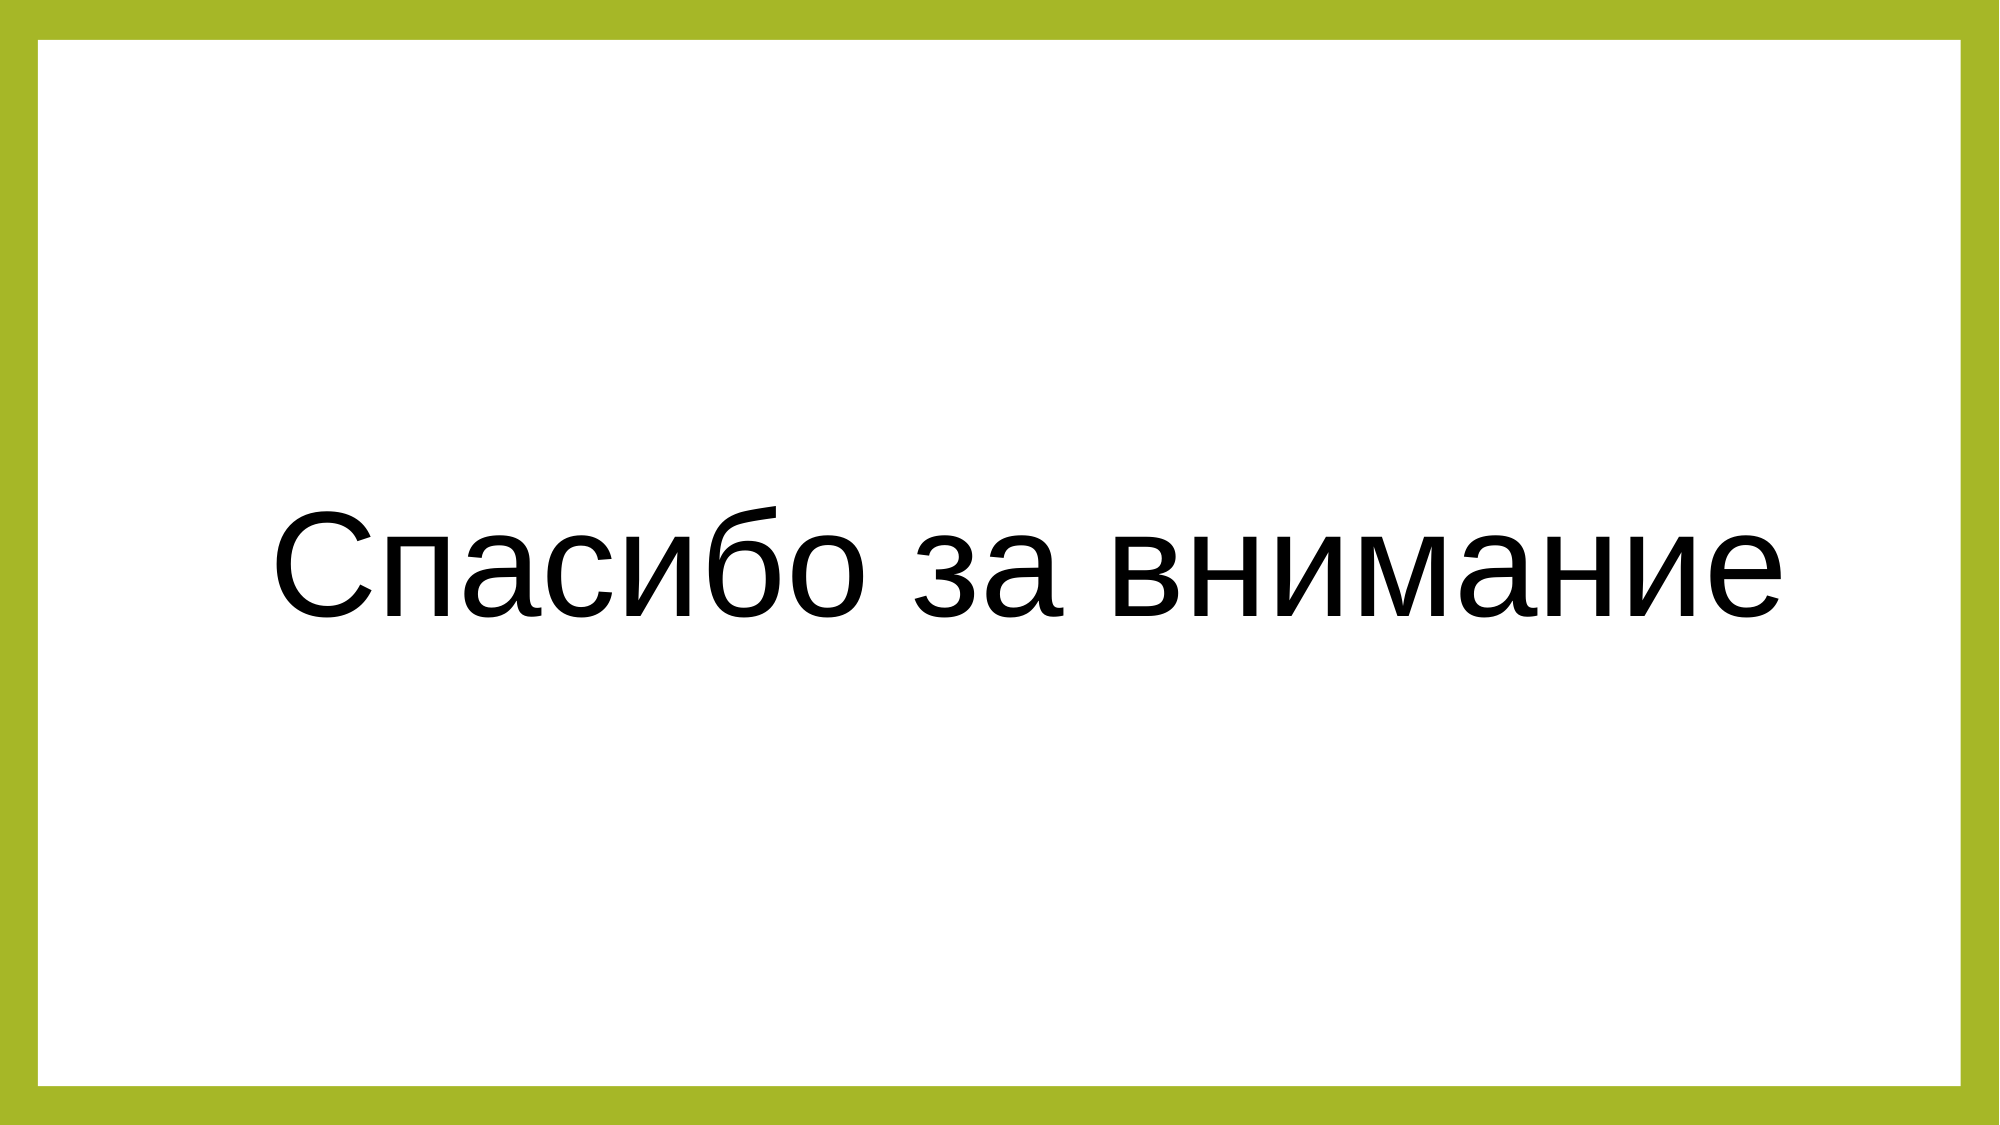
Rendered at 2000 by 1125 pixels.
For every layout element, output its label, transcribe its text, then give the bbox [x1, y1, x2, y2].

text_box Спасибо за внимание [125, 479, 1933, 657]
